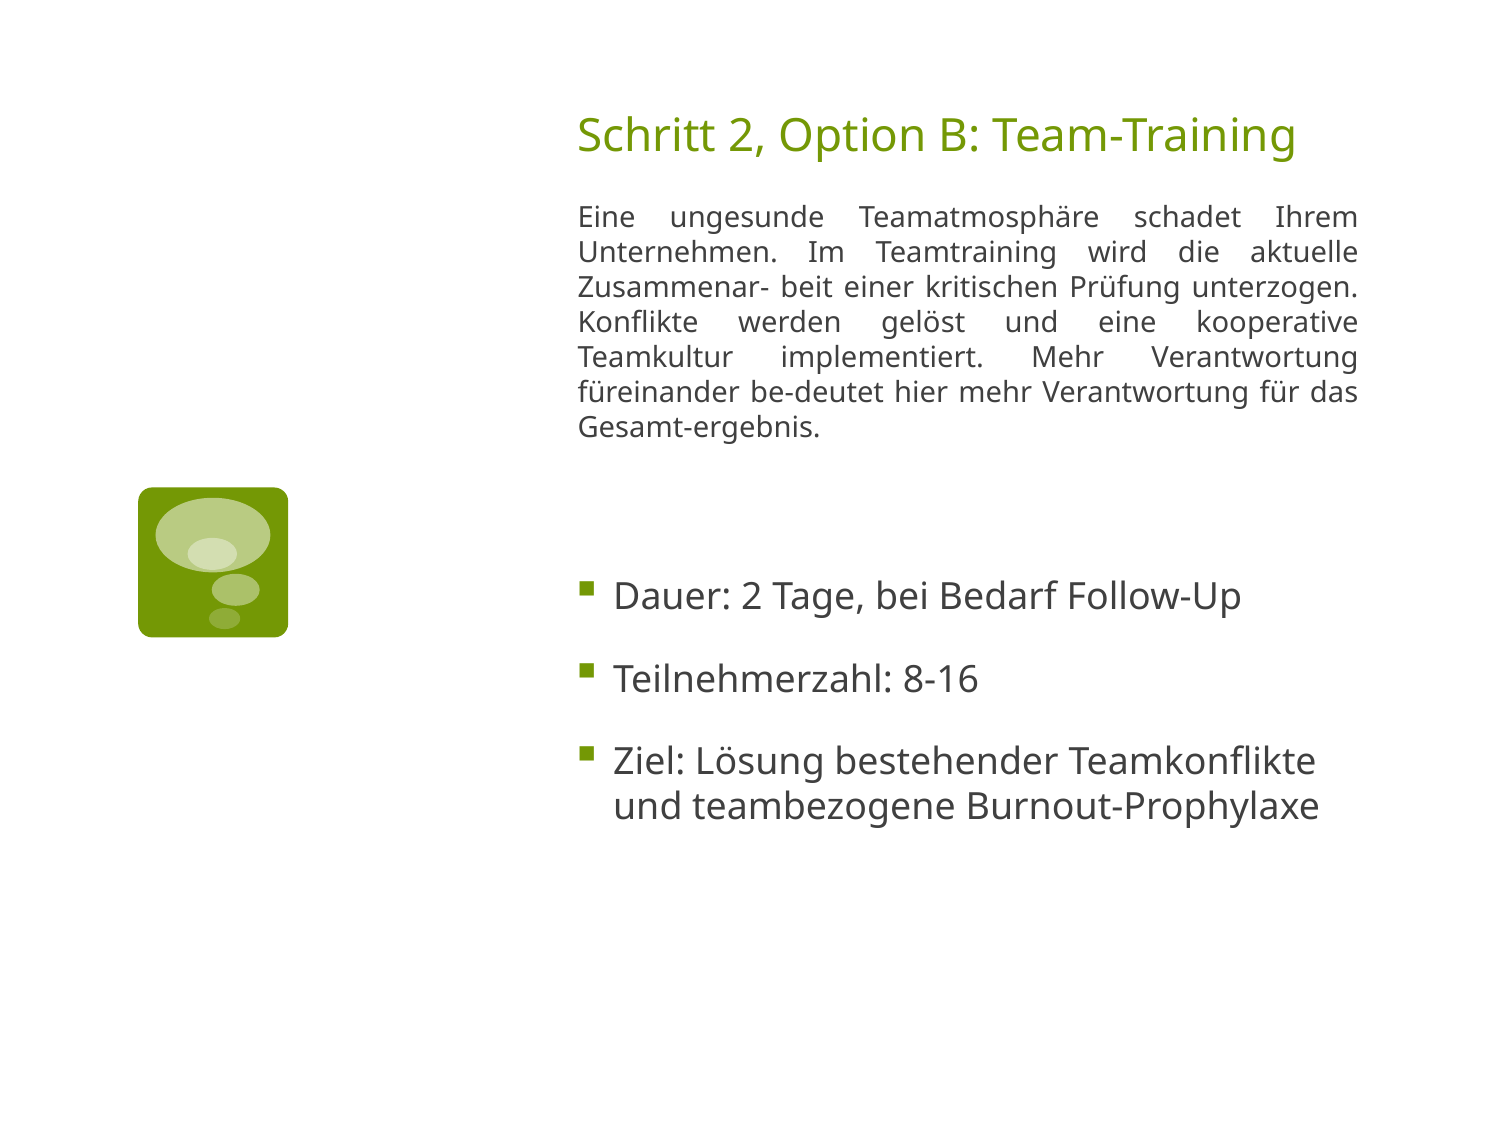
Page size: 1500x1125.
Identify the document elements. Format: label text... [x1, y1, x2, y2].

list Dauer: 2 Tage, bei Bedarf Follow-Up Teilnehmerzahl: 8-16 Ziel: Lösung bestehender Teamkonflikte und teambezogene Burnout-Prophylaxe [560, 564, 1375, 1005]
list Eine ungesunde Teamatmosphäre schadet Ihrem Unternehmen. Im Teamtraining wird die aktuelle Zusammenar- beit einer kritischen Prüfung unterzogen. Konflikte werden gelöst und eine kooperative Teamkultur implementiert. Mehr Verantwortung füreinander be-deutet hier mehr Verantwortung für das Gesamt-ergebnis. [562, 190, 1375, 529]
title Schritt 2, Option B: Team-Training [562, 50, 1375, 168]
